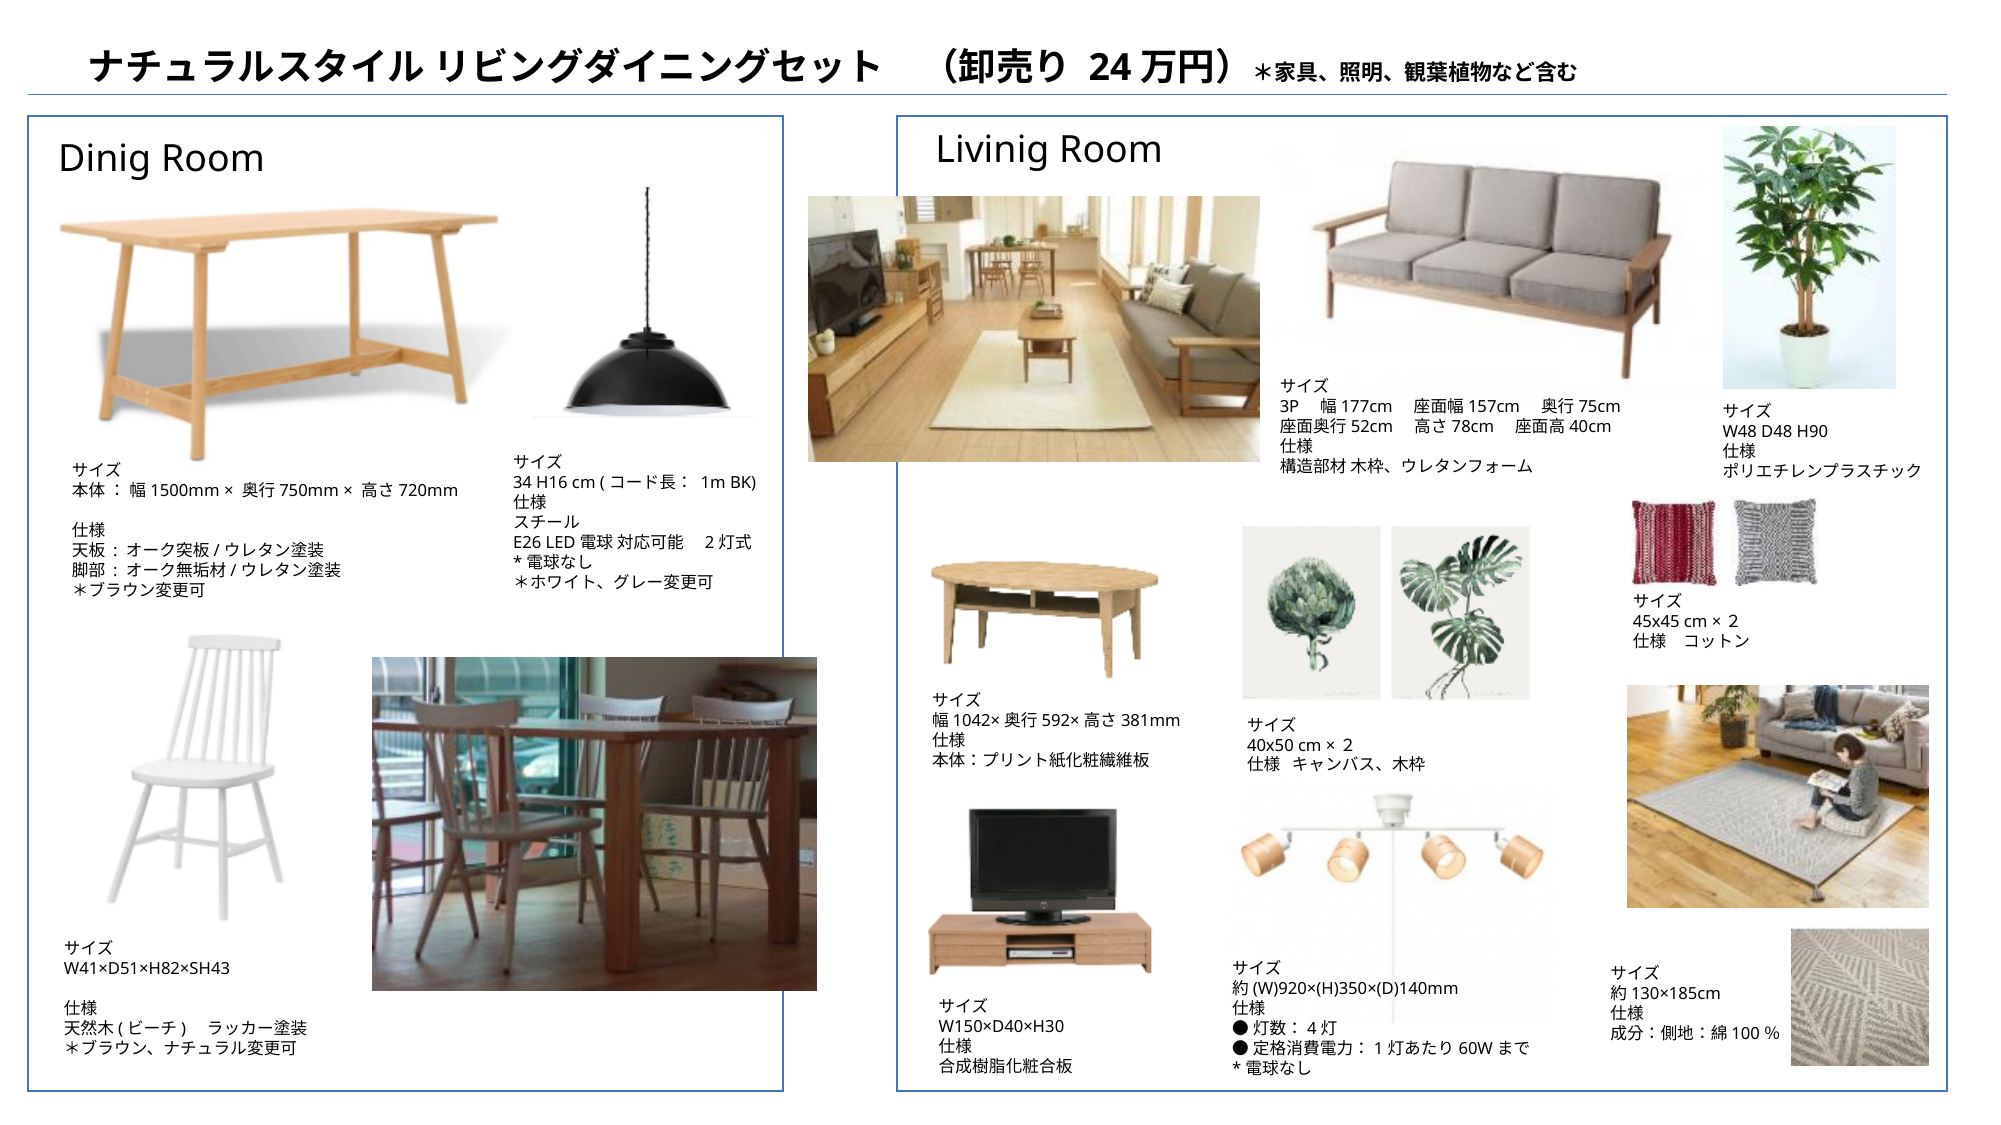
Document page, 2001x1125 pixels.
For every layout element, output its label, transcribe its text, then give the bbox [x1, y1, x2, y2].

text_box ナチュラルスタイル リビングダイニングセット （卸売り 24万円）＊家具、照明、観葉植物など含む [72, 35, 1946, 94]
picture [1226, 782, 1554, 1023]
picture [372, 657, 817, 991]
picture [1627, 685, 1929, 908]
picture [808, 126, 1896, 462]
picture [894, 792, 1172, 989]
picture [532, 187, 753, 418]
picture [1234, 522, 1537, 705]
picture [1631, 498, 1720, 589]
text_box サイズ 45x45 cm ×２ 仕様 コットン [1618, 583, 1765, 659]
text_box Dinig Room [43, 126, 280, 174]
picture [40, 174, 513, 486]
text_box [27, 115, 784, 1092]
picture [81, 615, 306, 931]
text_box Livinig Room [920, 117, 1179, 178]
picture [1791, 926, 1929, 1066]
picture [1730, 496, 1819, 586]
picture [919, 554, 1163, 683]
text_box [896, 115, 1948, 1092]
